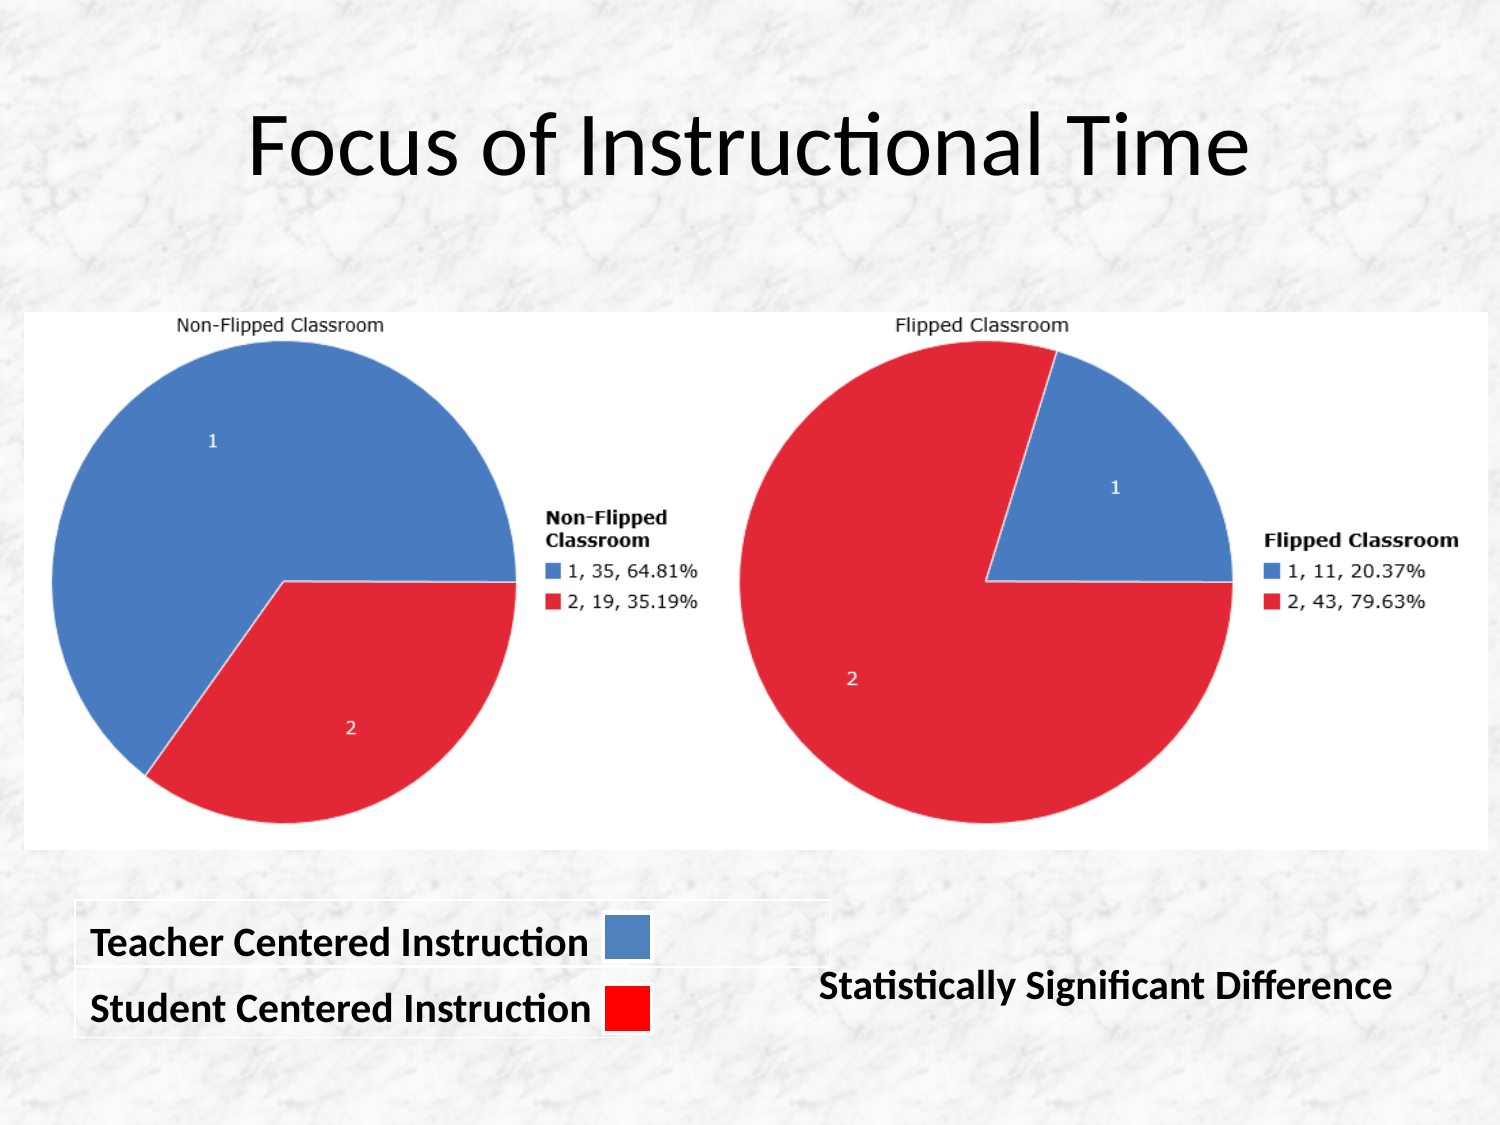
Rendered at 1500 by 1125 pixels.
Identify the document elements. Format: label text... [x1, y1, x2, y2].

text_box Student Centered Instruction [75, 965, 630, 1038]
title Focus of Instructional Time [75, 45, 1425, 233]
text_box Teacher Centered Instruction [75, 899, 831, 968]
text_box [601, 910, 654, 963]
picture [24, 312, 1488, 851]
text_box Statistically Significant Difference [774, 950, 1438, 1015]
text_box [601, 982, 654, 1035]
